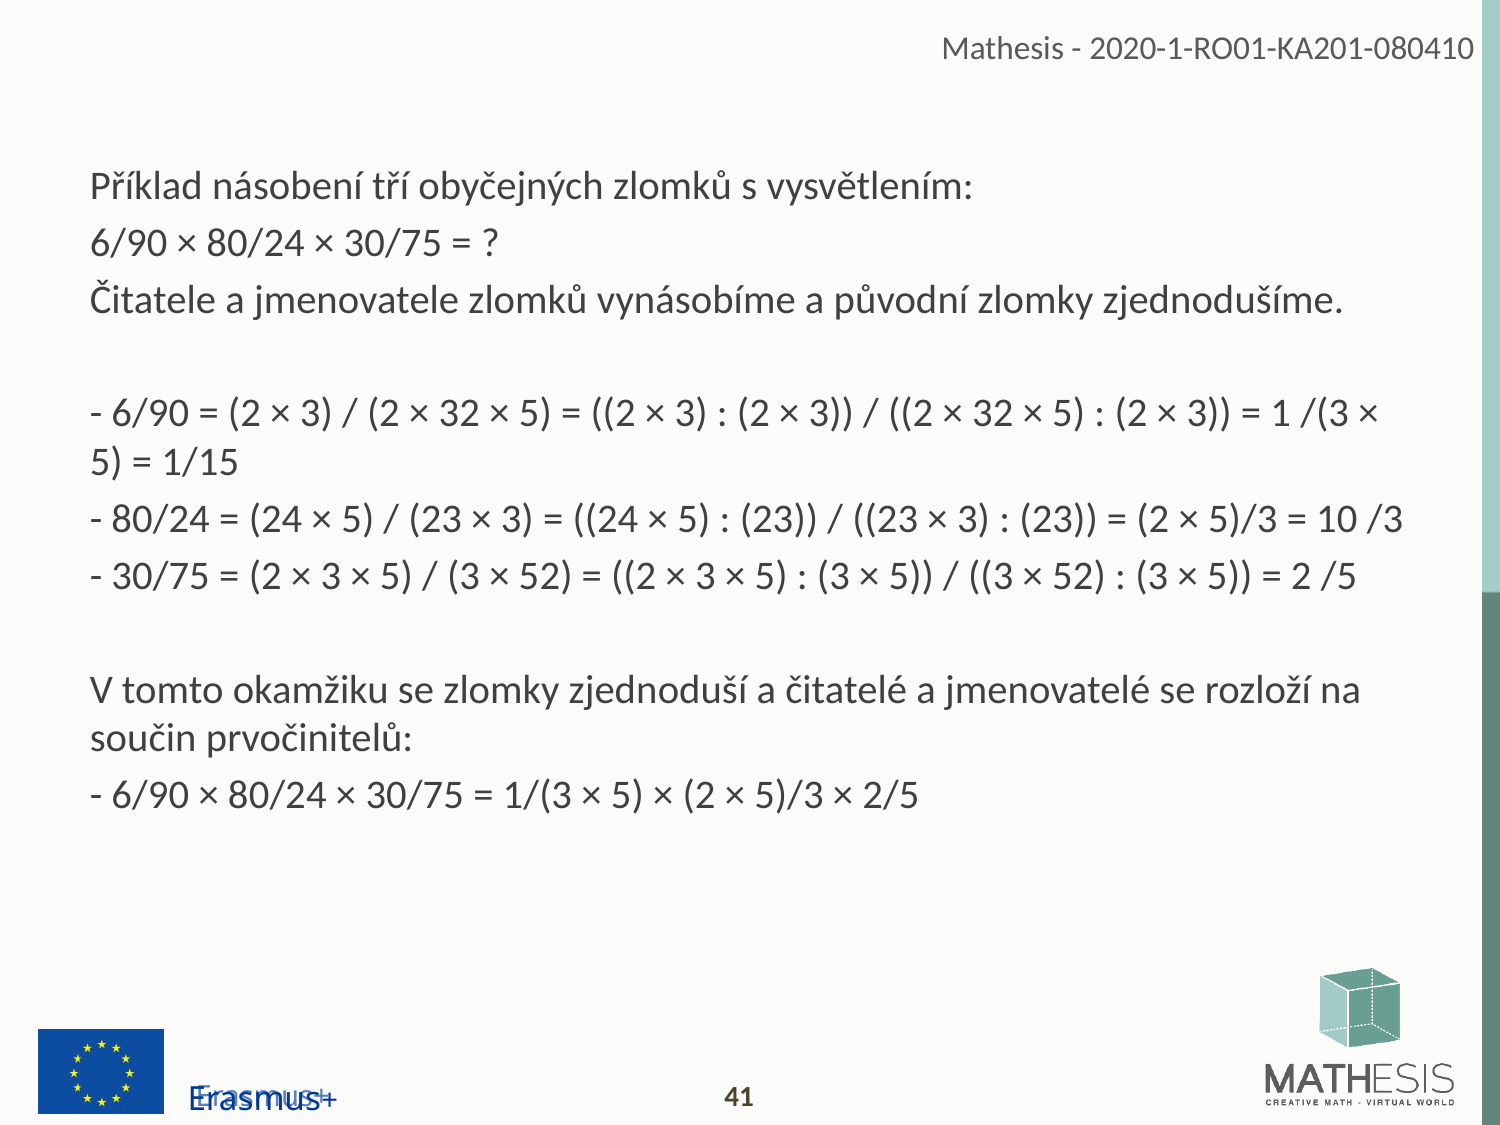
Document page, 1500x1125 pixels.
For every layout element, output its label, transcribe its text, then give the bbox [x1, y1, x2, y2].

picture [38, 1029, 164, 1114]
list Příklad násobení tří obyčejných zlomků s vysvětlením: 6/90 × 80/24 × 30/75 = ? Čitatele a jmenovatele zlomků vynásobíme a původní zlomky zjednodušíme. - 6/90 = (2 × 3) / (2 × 32 × 5) = ((2 × 3) : (2 × 3)) / ((2 × 32 × 5) : (2 × 3)) = 1 /(3 × 5) = 1/15 - 80/24 = (24 × 5) / (23 × 3) = ((24 × 5) : (23)) / ((23 × 3) : (23)) = (2 × 5)/3 = 10 /3 - 30/75 = (2 × 3 × 5) / (3 × 52) = ((2 × 3 × 5) : (3 × 5)) / ((3 × 52) : (3 × 5)) = 2 /5 V tomto okamžiku se zlomky zjednoduší a čitatelé a jmenovatelé se rozloží na součin prvočinitelů: - 6/90 × 80/24 × 30/75 = 1/(3 × 5) × (2 × 5)/3 × 2/5 [75, 151, 1425, 894]
